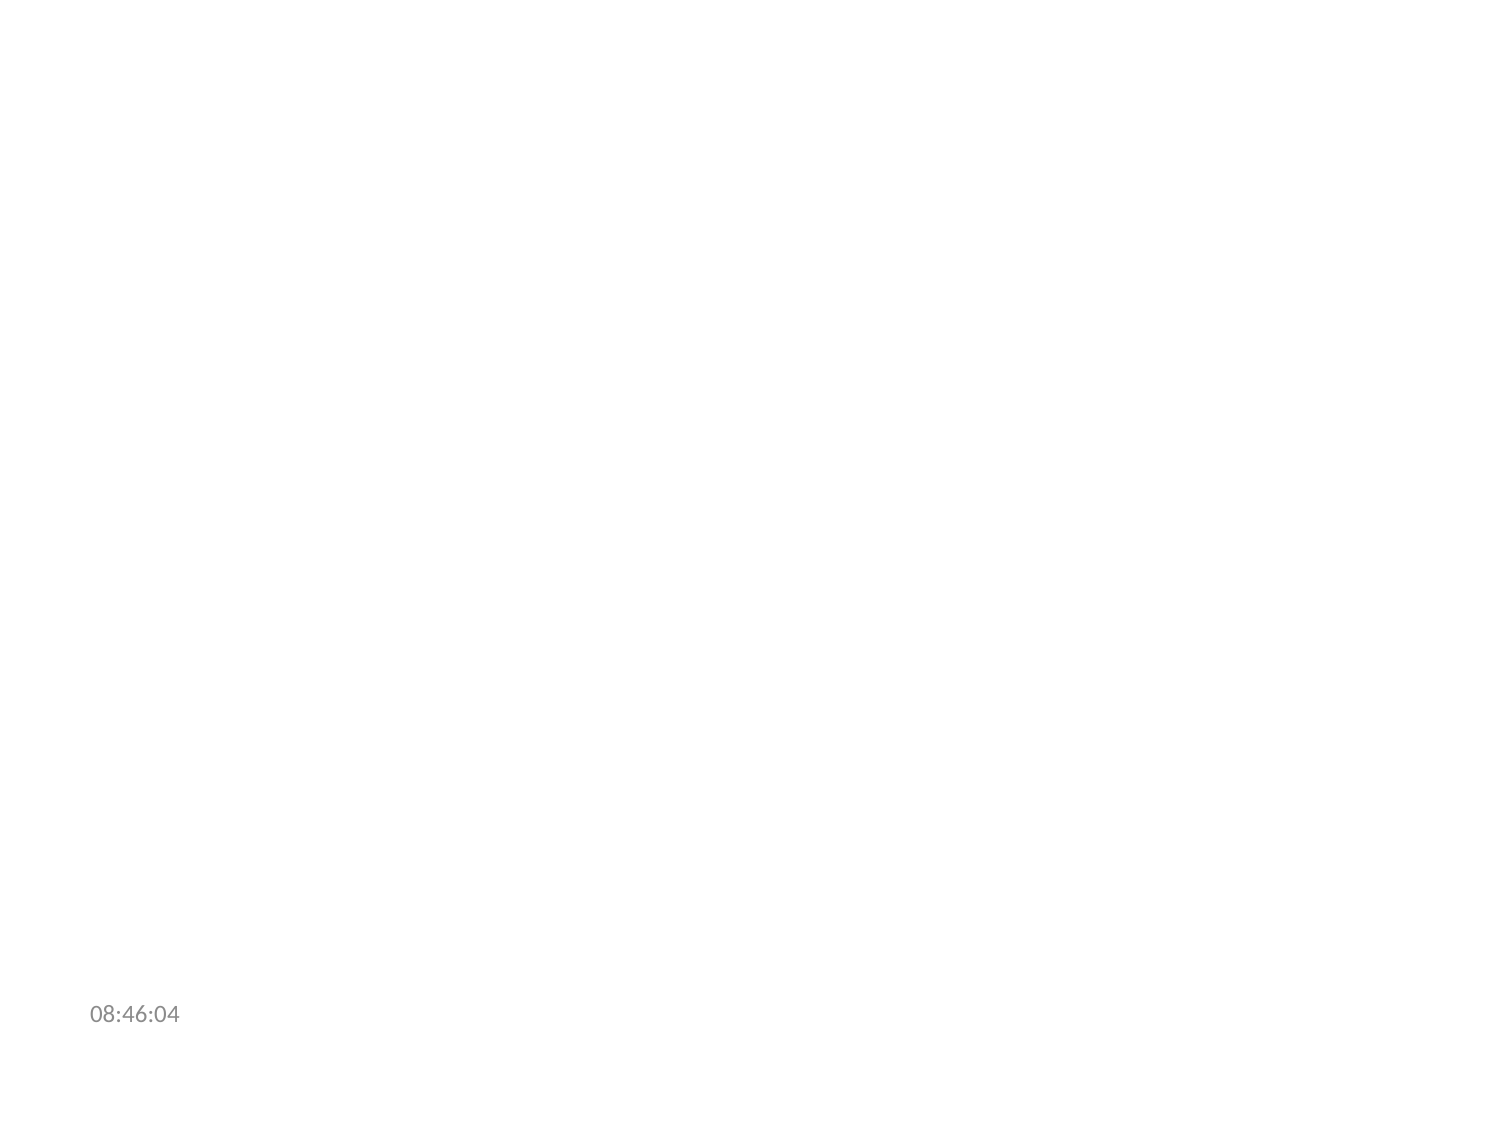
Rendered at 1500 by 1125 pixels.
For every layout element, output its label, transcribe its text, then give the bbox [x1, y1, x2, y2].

text_box 15:35:09 [75, 982, 425, 1043]
